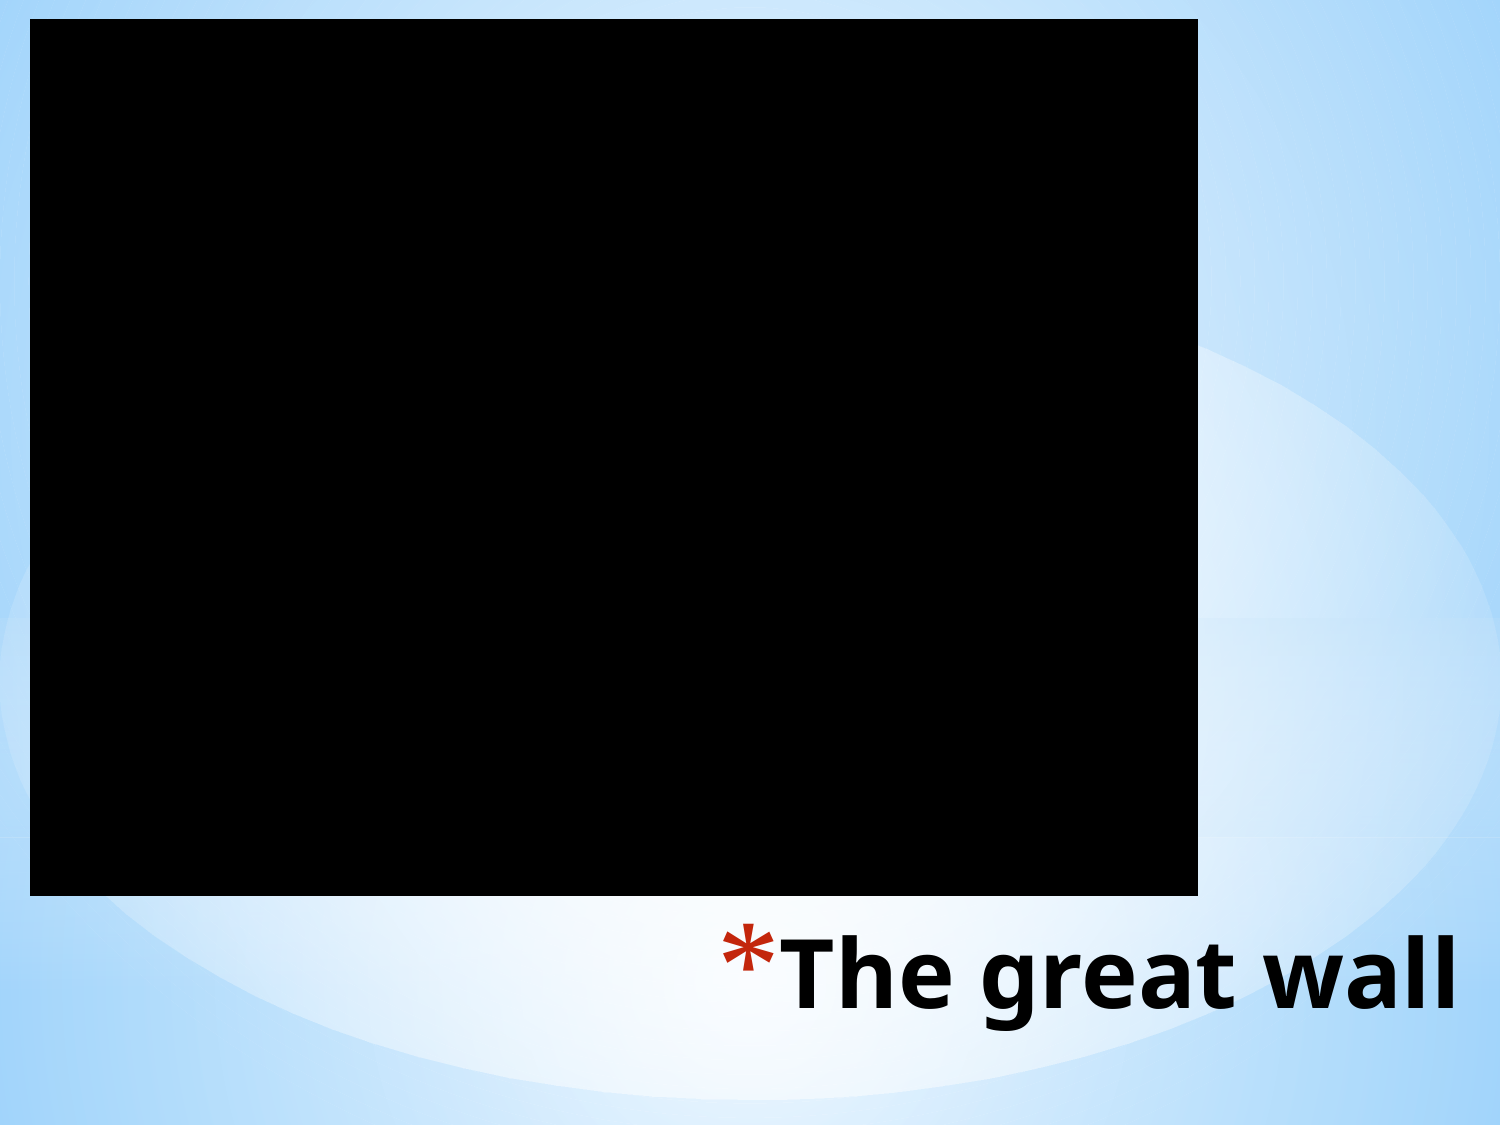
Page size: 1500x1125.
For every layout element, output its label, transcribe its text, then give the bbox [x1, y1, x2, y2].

title The great wall [407, 905, 1476, 1093]
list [29, 18, 1200, 897]
